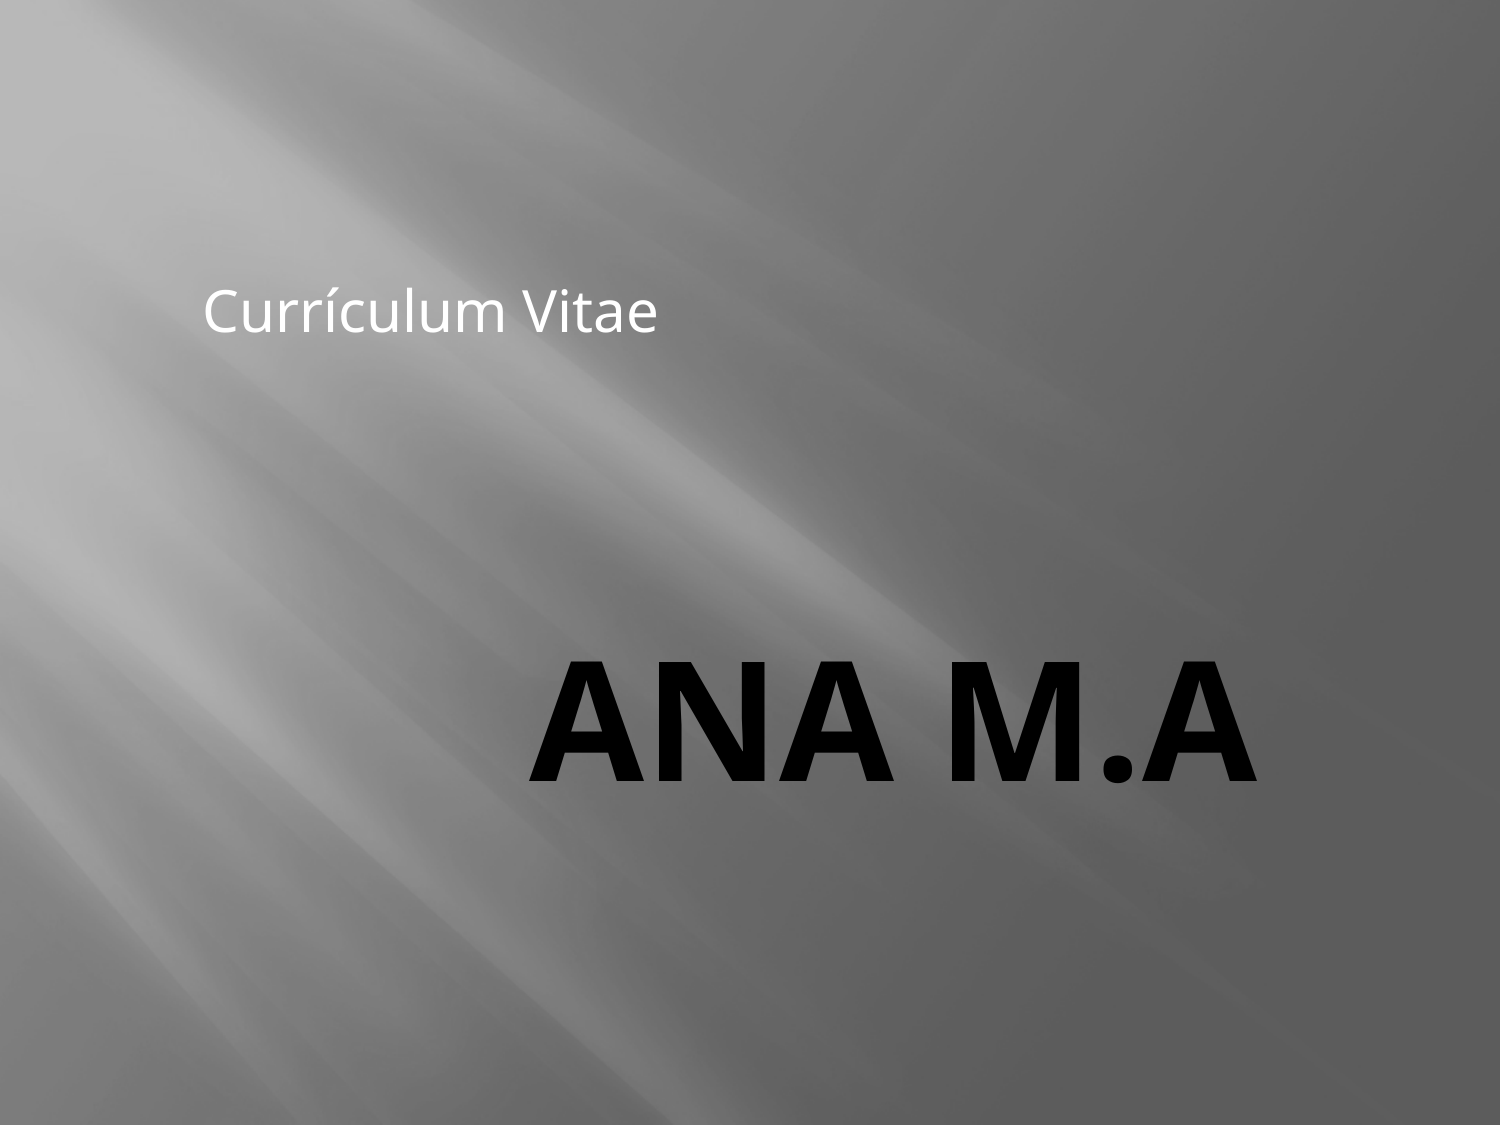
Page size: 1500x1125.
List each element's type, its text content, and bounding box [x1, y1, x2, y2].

subtitle Currículum Vitae [53, 267, 809, 398]
title Ana m.a [218, 515, 1500, 816]
